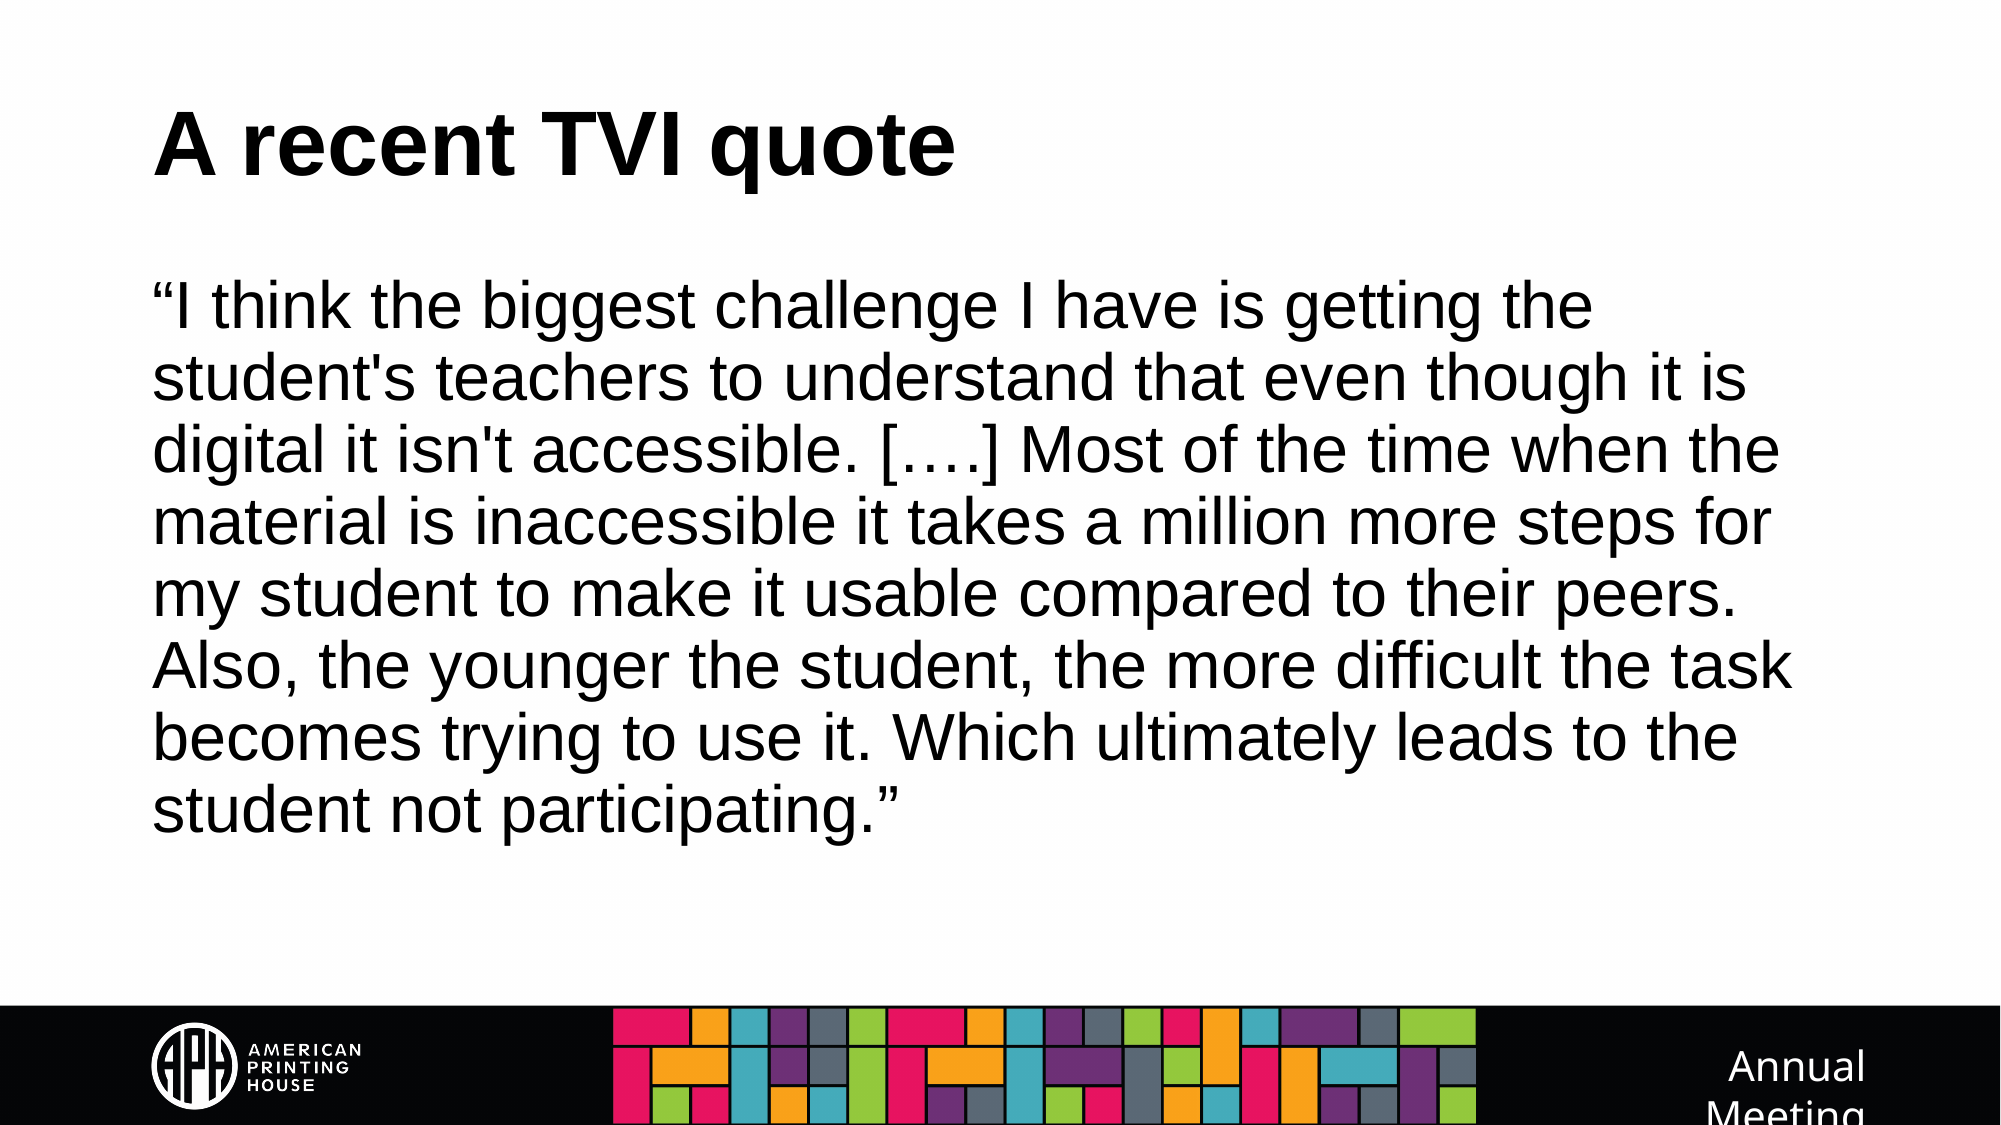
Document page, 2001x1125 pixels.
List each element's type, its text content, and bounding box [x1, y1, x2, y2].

list “I think the biggest challenge I have is getting the student's teachers to understand that even though it is digital it isn't accessible. [….] Most of the time when the material is inaccessible it takes a million more steps for my student to make it usable compared to their peers. Also, the younger the student, the more difficult the task becomes trying to use it. Which ultimately leads to the student not participating.” [137, 263, 1863, 909]
title A recent TVI quote [137, 59, 1863, 232]
picture [1748, 1111, 1760, 1118]
picture [0, 0, 2001, 1125]
picture [1821, 1111, 1833, 1125]
picture [1711, 1105, 1719, 1125]
picture [1771, 1111, 1783, 1118]
picture [1727, 1107, 1734, 1125]
picture [1846, 1111, 1858, 1125]
